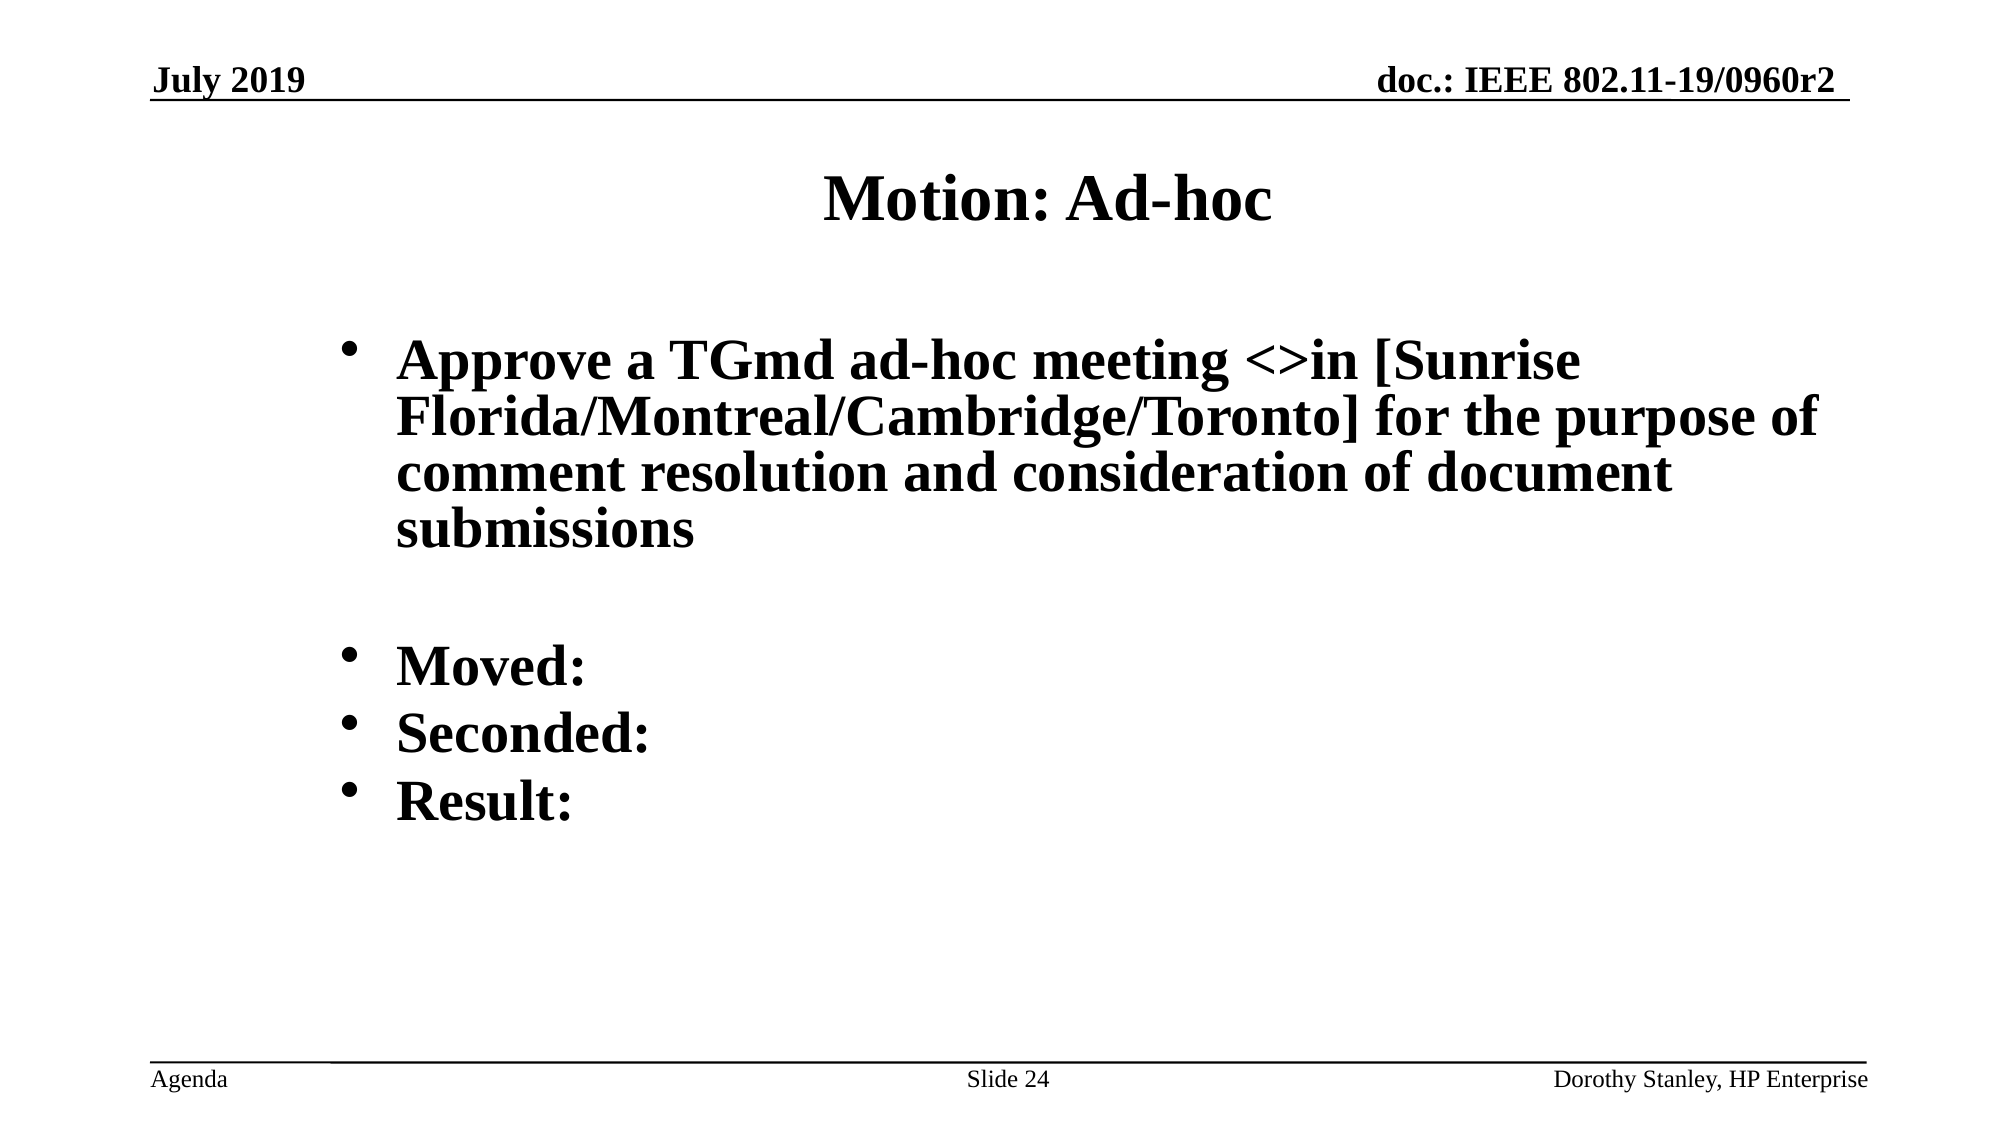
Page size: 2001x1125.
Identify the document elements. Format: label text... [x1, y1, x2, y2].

title Motion: Ad-hoc [300, 106, 1797, 281]
footer Dorothy Stanley, HP Enterprise [1549, 1078, 1869, 1093]
list Approve a TGmd ad-hoc meeting <>in [Sunrise Florida/Montreal/Cambridge/Toronto] for the purpose of comment resolution and consideration of document submissions Moved: Seconded: Result: [324, 327, 1880, 1078]
slide_number Slide 24 [966, 1078, 1051, 1093]
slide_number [152, 54, 567, 100]
